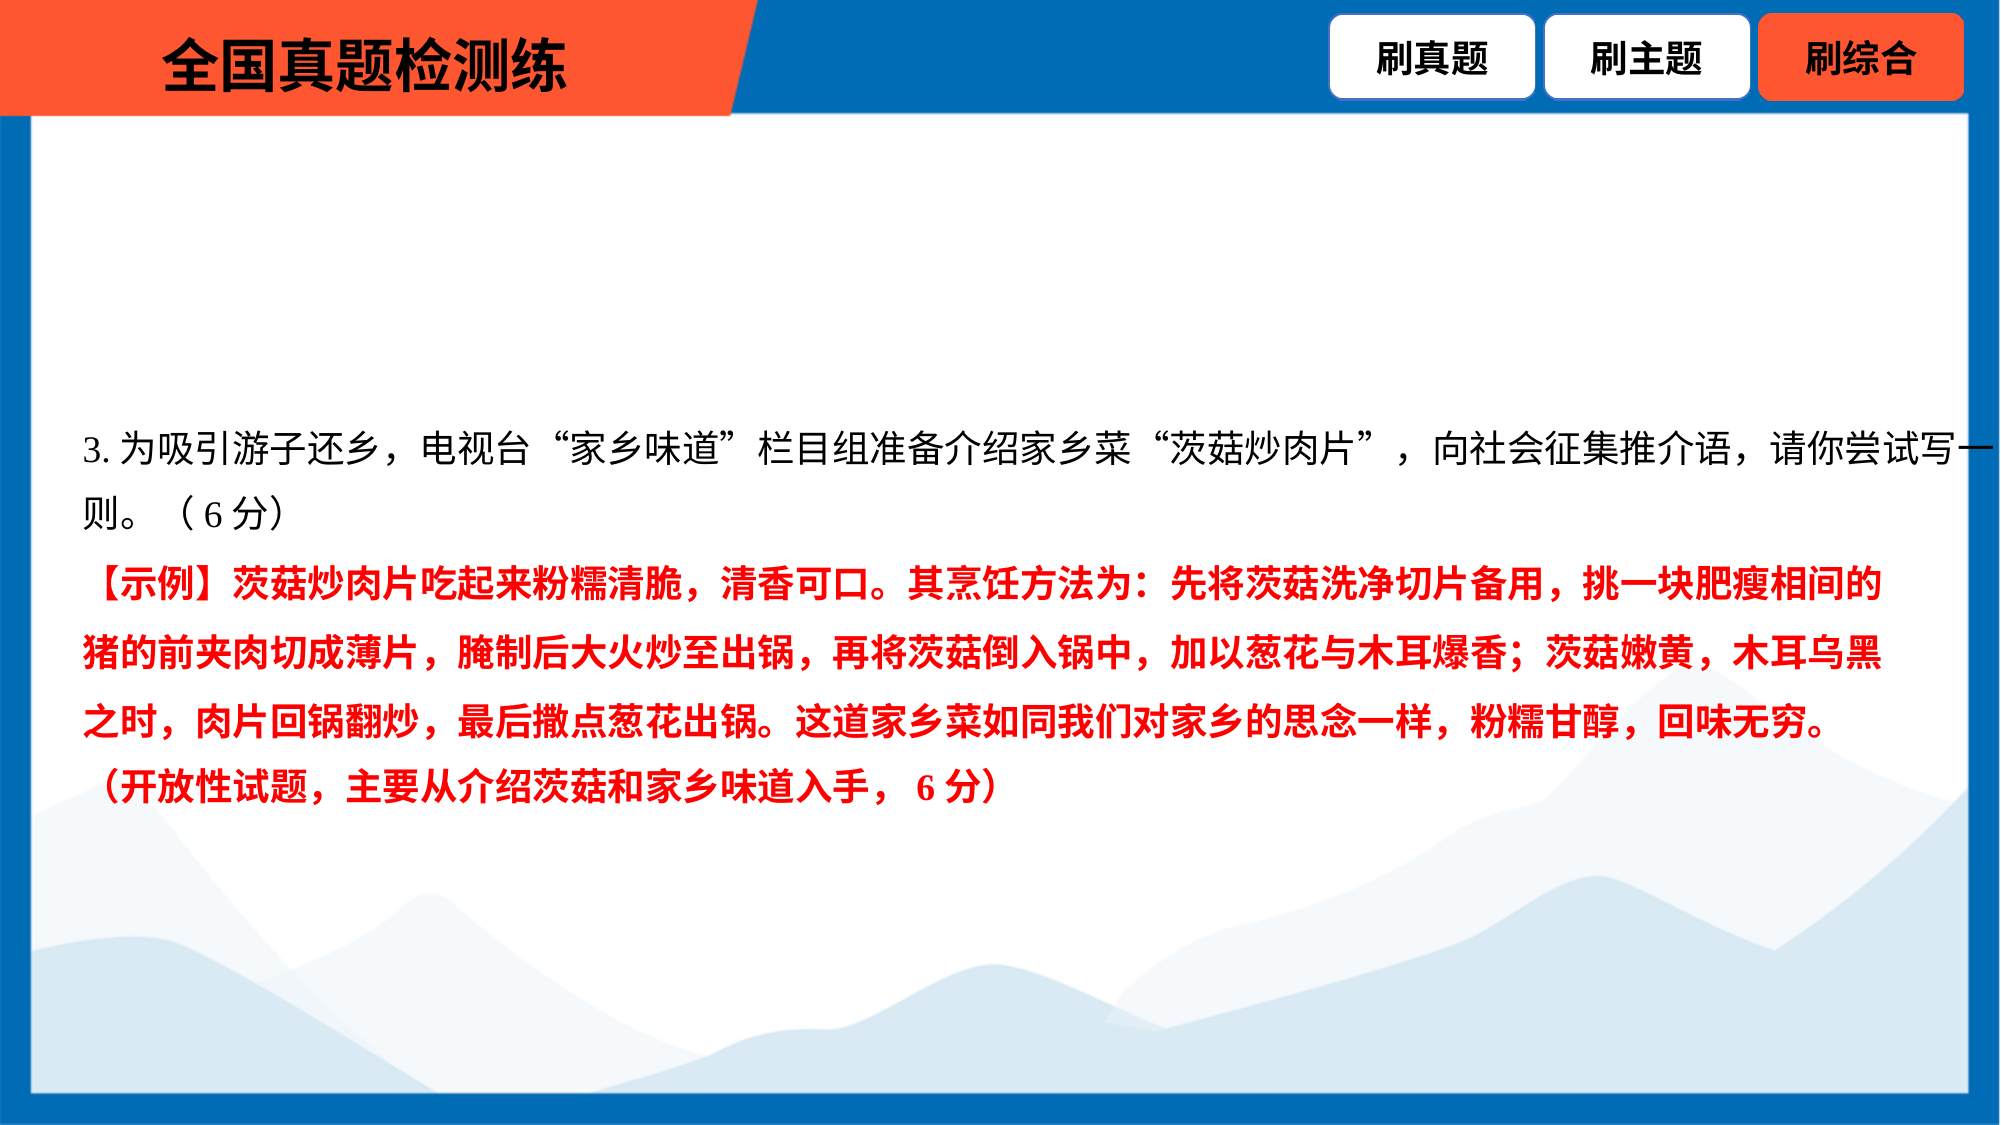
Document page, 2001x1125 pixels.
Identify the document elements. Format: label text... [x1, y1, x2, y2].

picture [0, 0, 2000, 1125]
text_box 【示例】茨菇炒肉片吃起来粉糯清脆，清香可口。其烹饪方法为：先将茨菇洗净切片备用，挑一块肥瘦相间的 猪的前夹肉切成薄片，腌制后大火炒至出锅，再将茨菇倒入锅中，加以葱花与木耳爆香；茨菇嫩黄，木耳乌黑 之时，肉片回锅翻炒，最后撒点葱花出锅。这道家乡菜如同我们对家乡的思念一样，粉糯甘醇，回味无穷。 （开放性试题，主要从介绍茨菇和家乡味道入手，6分） [82, 536, 1917, 801]
text_box 3.为吸引游子还乡，电视台“家乡味道”栏目组准备介绍家乡菜“茨菇炒肉片”，向社会征集推介语，请你尝试写一 则。（6分） [82, 401, 1917, 529]
